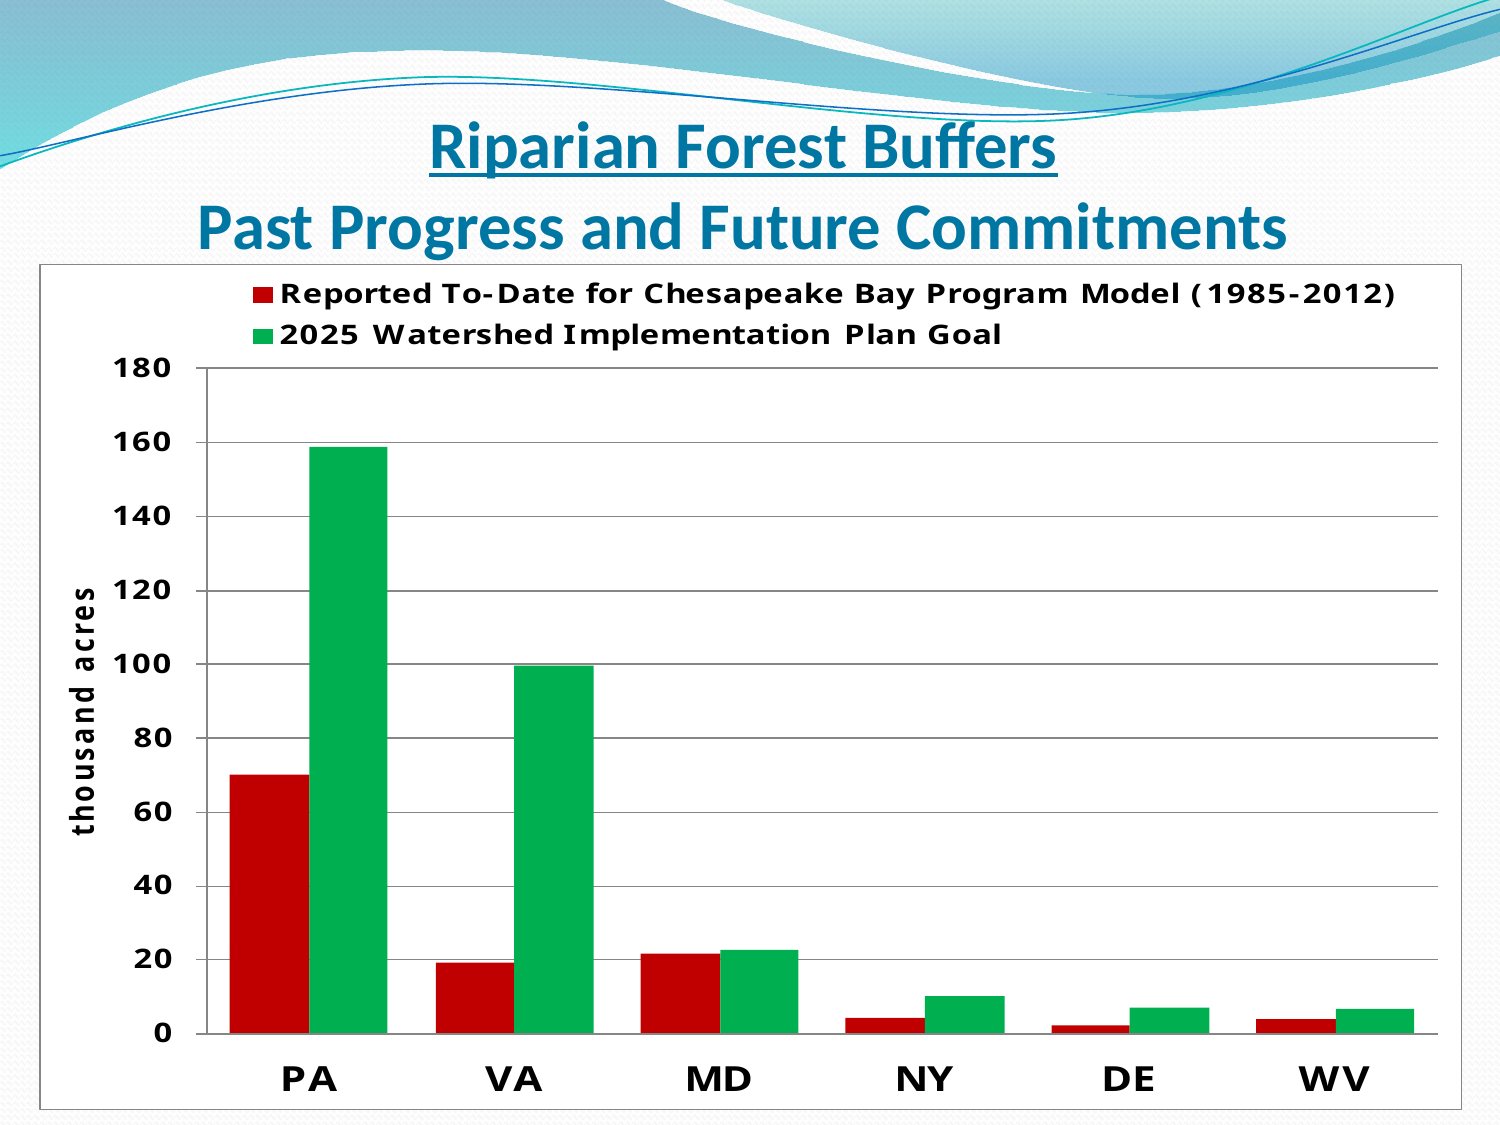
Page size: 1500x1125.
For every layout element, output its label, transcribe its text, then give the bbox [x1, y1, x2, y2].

title Riparian Forest Buffers Past Progress and Future Commitments [37, 87, 1450, 262]
picture [37, 262, 1463, 1111]
